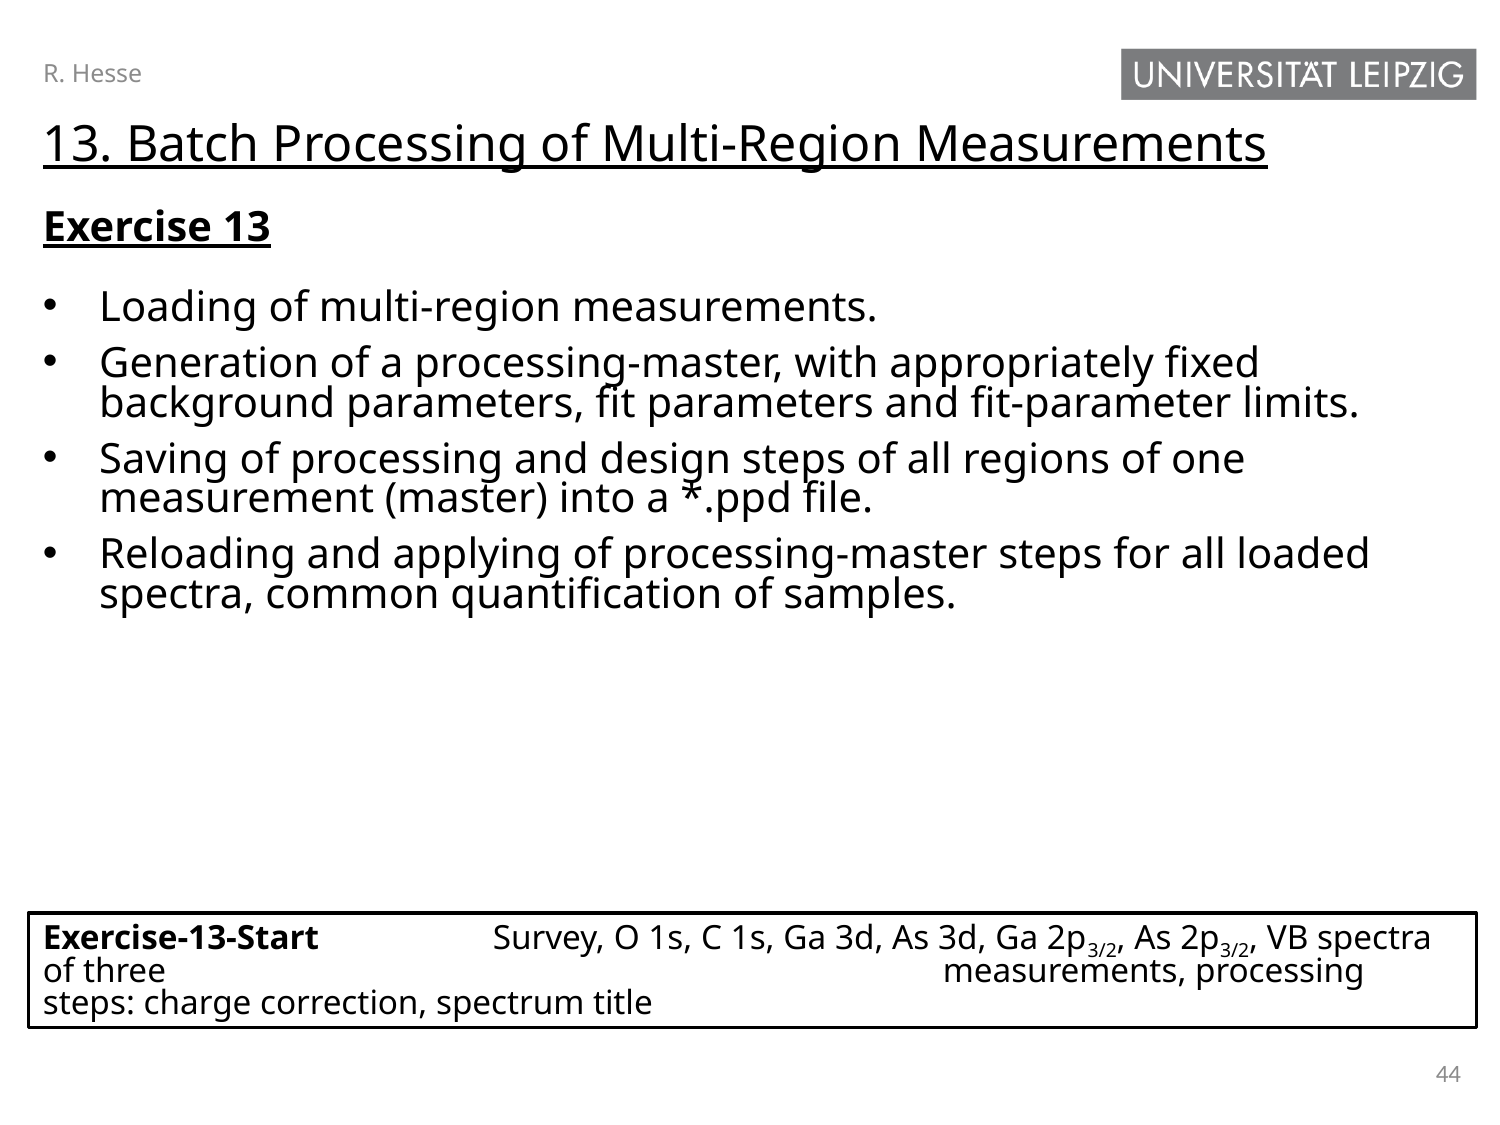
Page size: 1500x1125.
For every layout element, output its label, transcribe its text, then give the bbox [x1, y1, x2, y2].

text_box 13. Batch Processing of Multi-Region Measurements [28, 104, 1477, 179]
picture [1410, 48, 1477, 100]
footer R. Hesse [28, 44, 1410, 104]
slide_number 44 [1291, 1042, 1477, 1103]
text_box Exercise-13-Start Survey, O 1s, C 1s, Ga 3d, As 3d, Ga 2p3/2, As 2p3/2, VB spectra of three measurements, processing steps: charge correction, spectrum title [28, 913, 1477, 1028]
text_box Exercise 13 Loading of multi-region measurements. Generation of a processing-master, with appropriately fixed background parameters, fit parameters and fit-parameter limits. Saving of processing and design steps of all regions of one measurement (master) into a *.ppd file. Reloading and applying of processing-master steps for all loaded spectra, common quantification of samples. [28, 201, 1477, 625]
